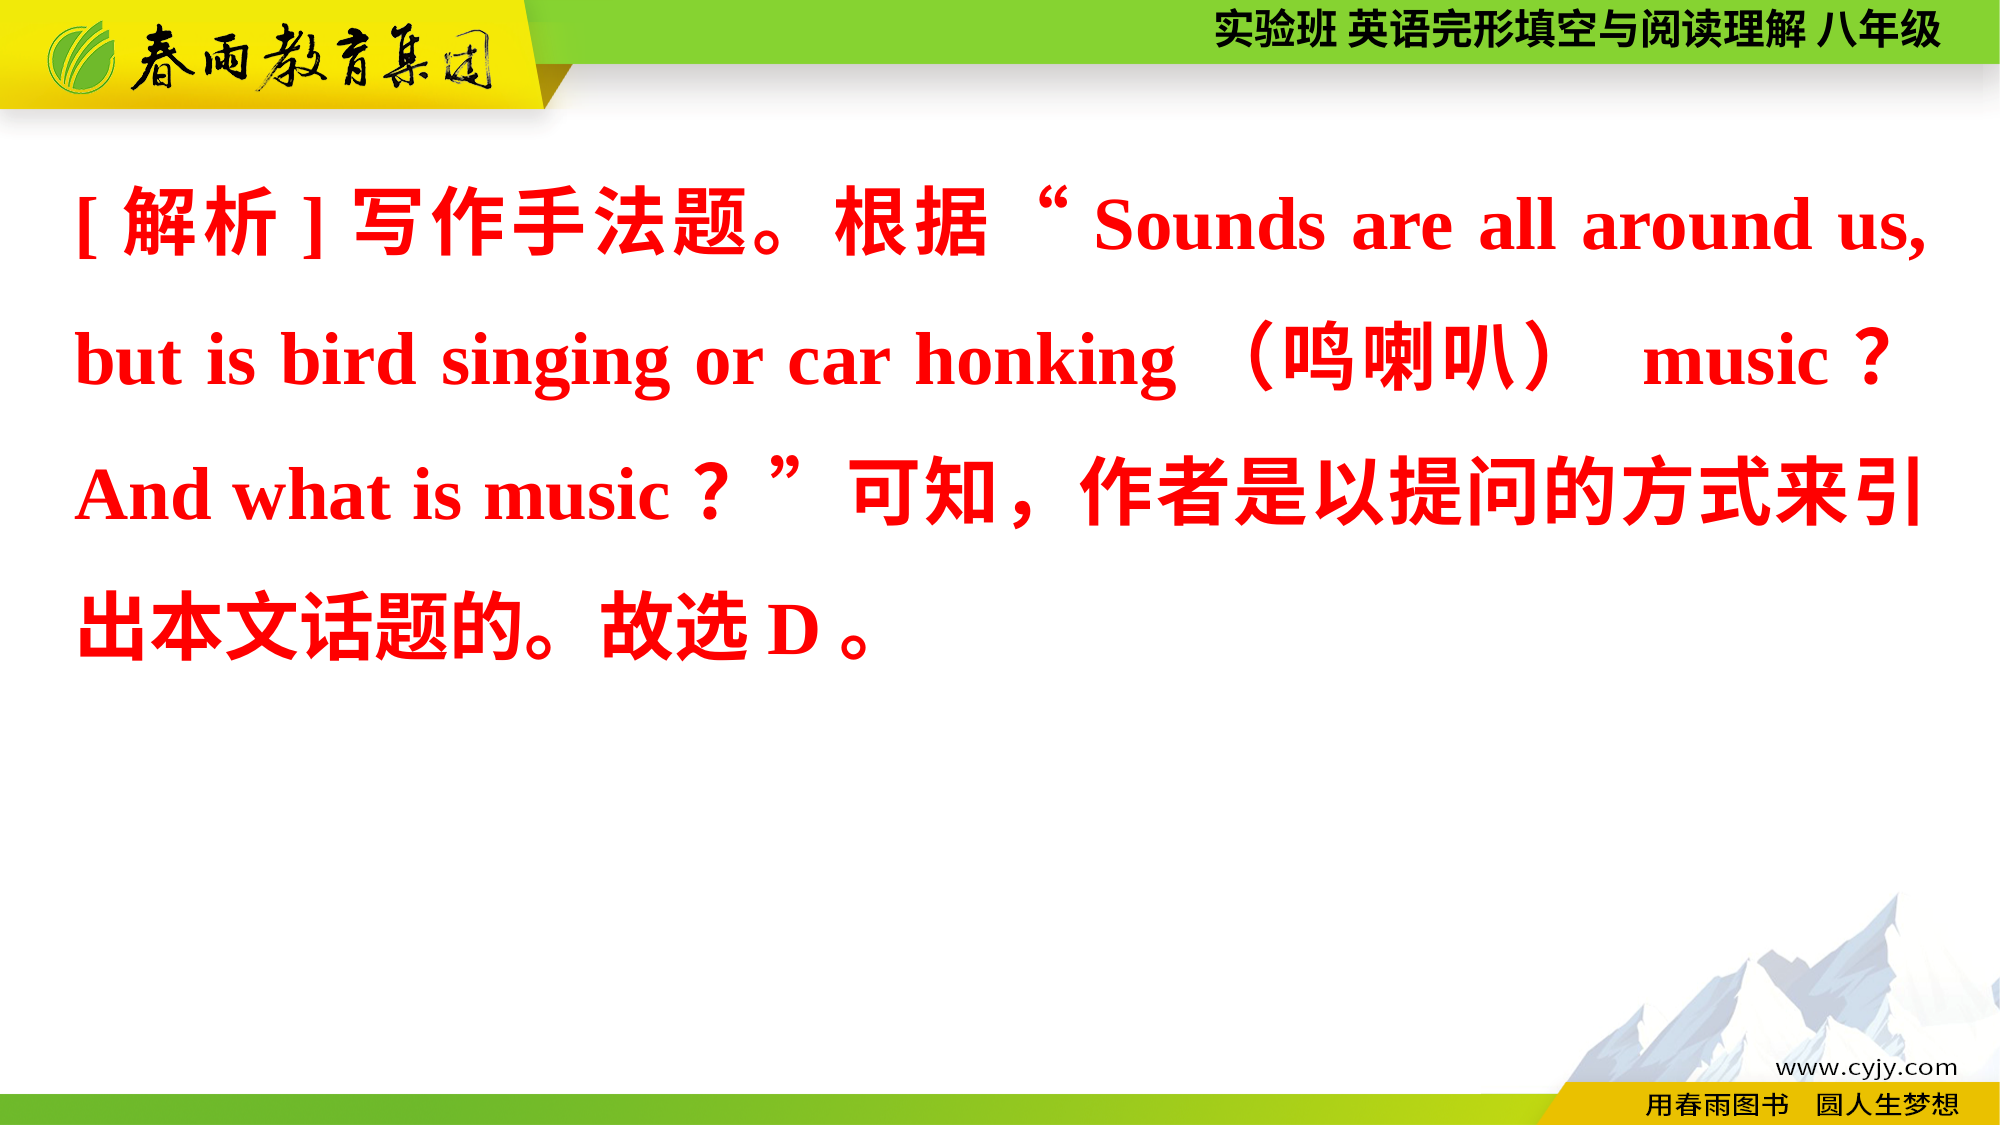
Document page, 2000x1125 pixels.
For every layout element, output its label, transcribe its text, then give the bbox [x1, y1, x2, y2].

picture [0, 0, 2000, 1125]
list [解析]写作手法题。根据“Sounds are all around us, but is bird singing or car honking（鸣喇叭） music？ And what is music？”可知，作者是以提问的方式来引出本文话题的。故选D。 [59, 122, 1944, 666]
